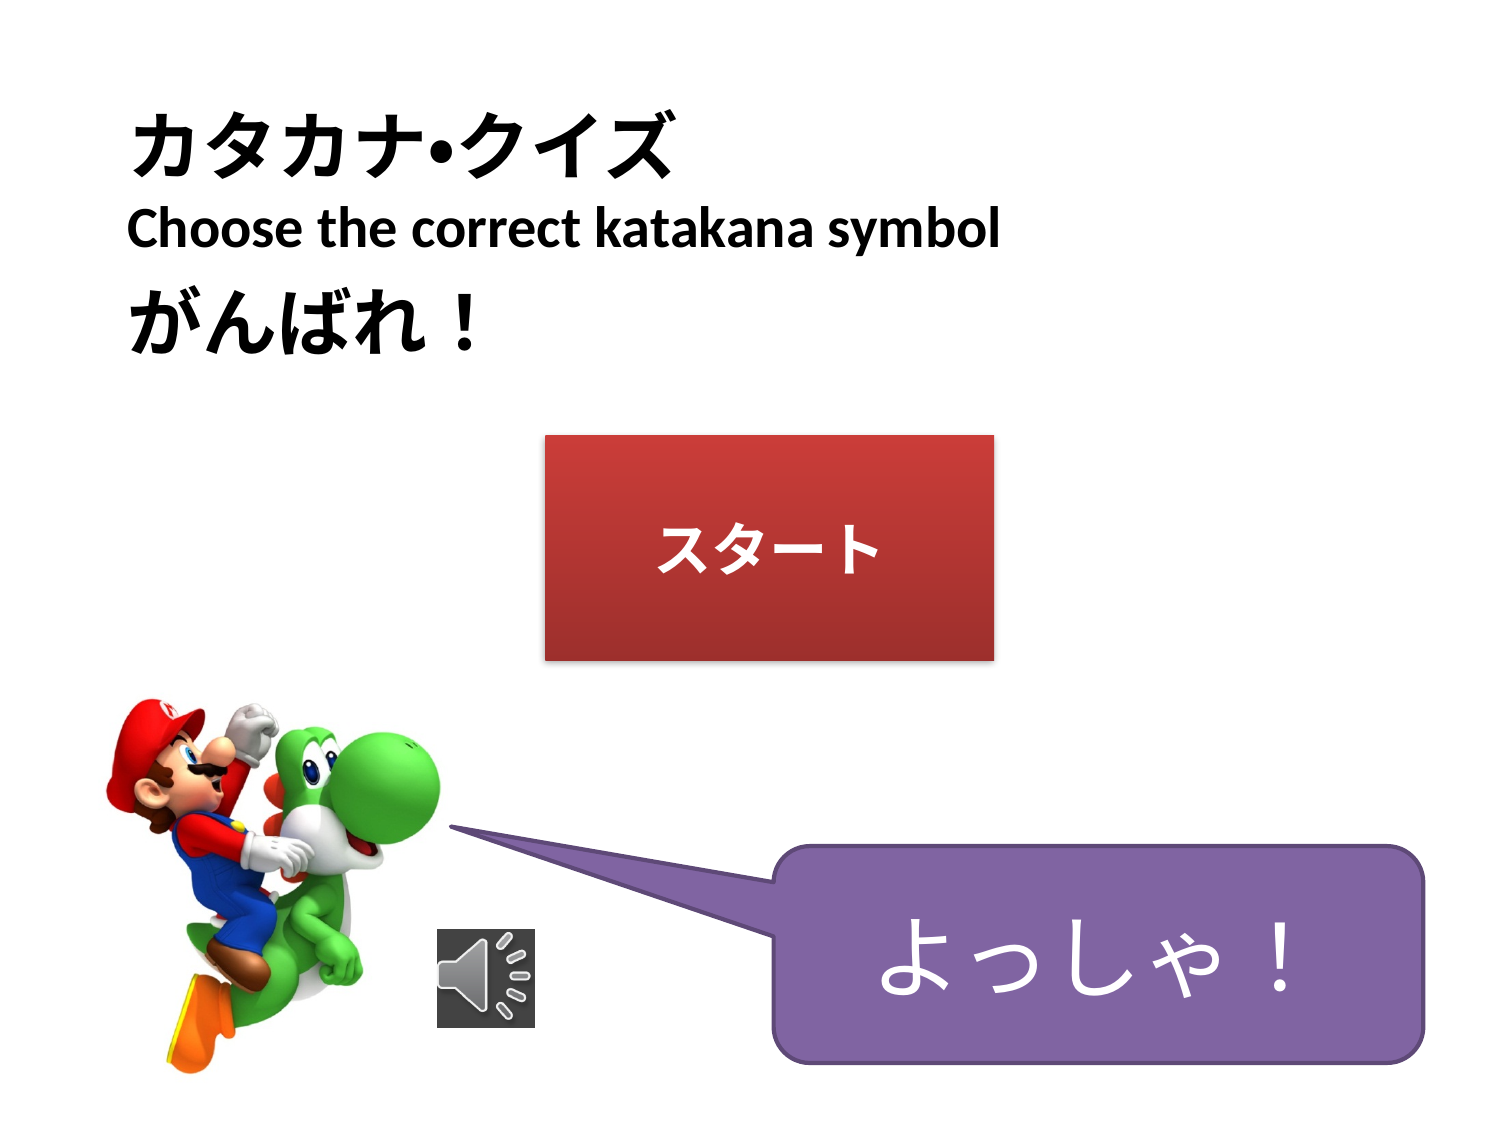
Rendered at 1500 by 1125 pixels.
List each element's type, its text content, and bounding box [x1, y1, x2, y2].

text_box よっしゃ！ [501, 833, 1426, 1066]
picture [0, 671, 537, 1111]
text_box スタート [545, 435, 995, 661]
title カタカナ・クイズ Choose the correct katakana symbol がんばれ！！ [111, 113, 1388, 355]
